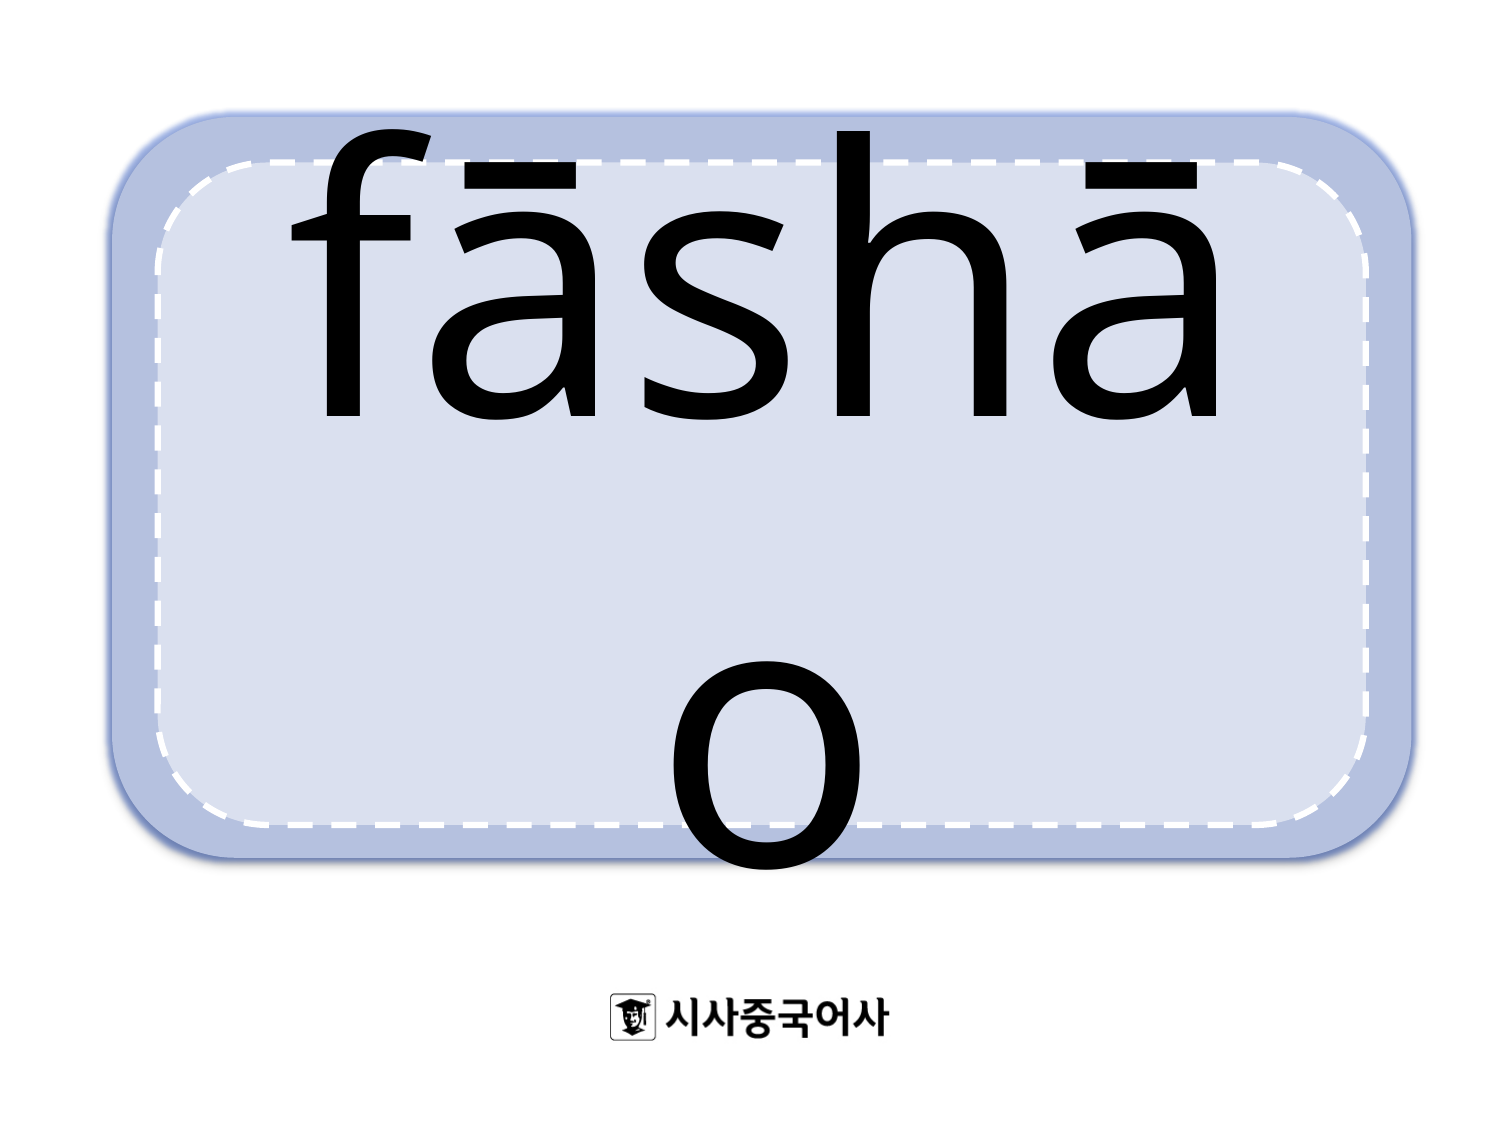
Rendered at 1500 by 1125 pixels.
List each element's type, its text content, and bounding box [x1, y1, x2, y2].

text_box fāshāo [162, 159, 1371, 823]
picture [602, 987, 898, 1047]
